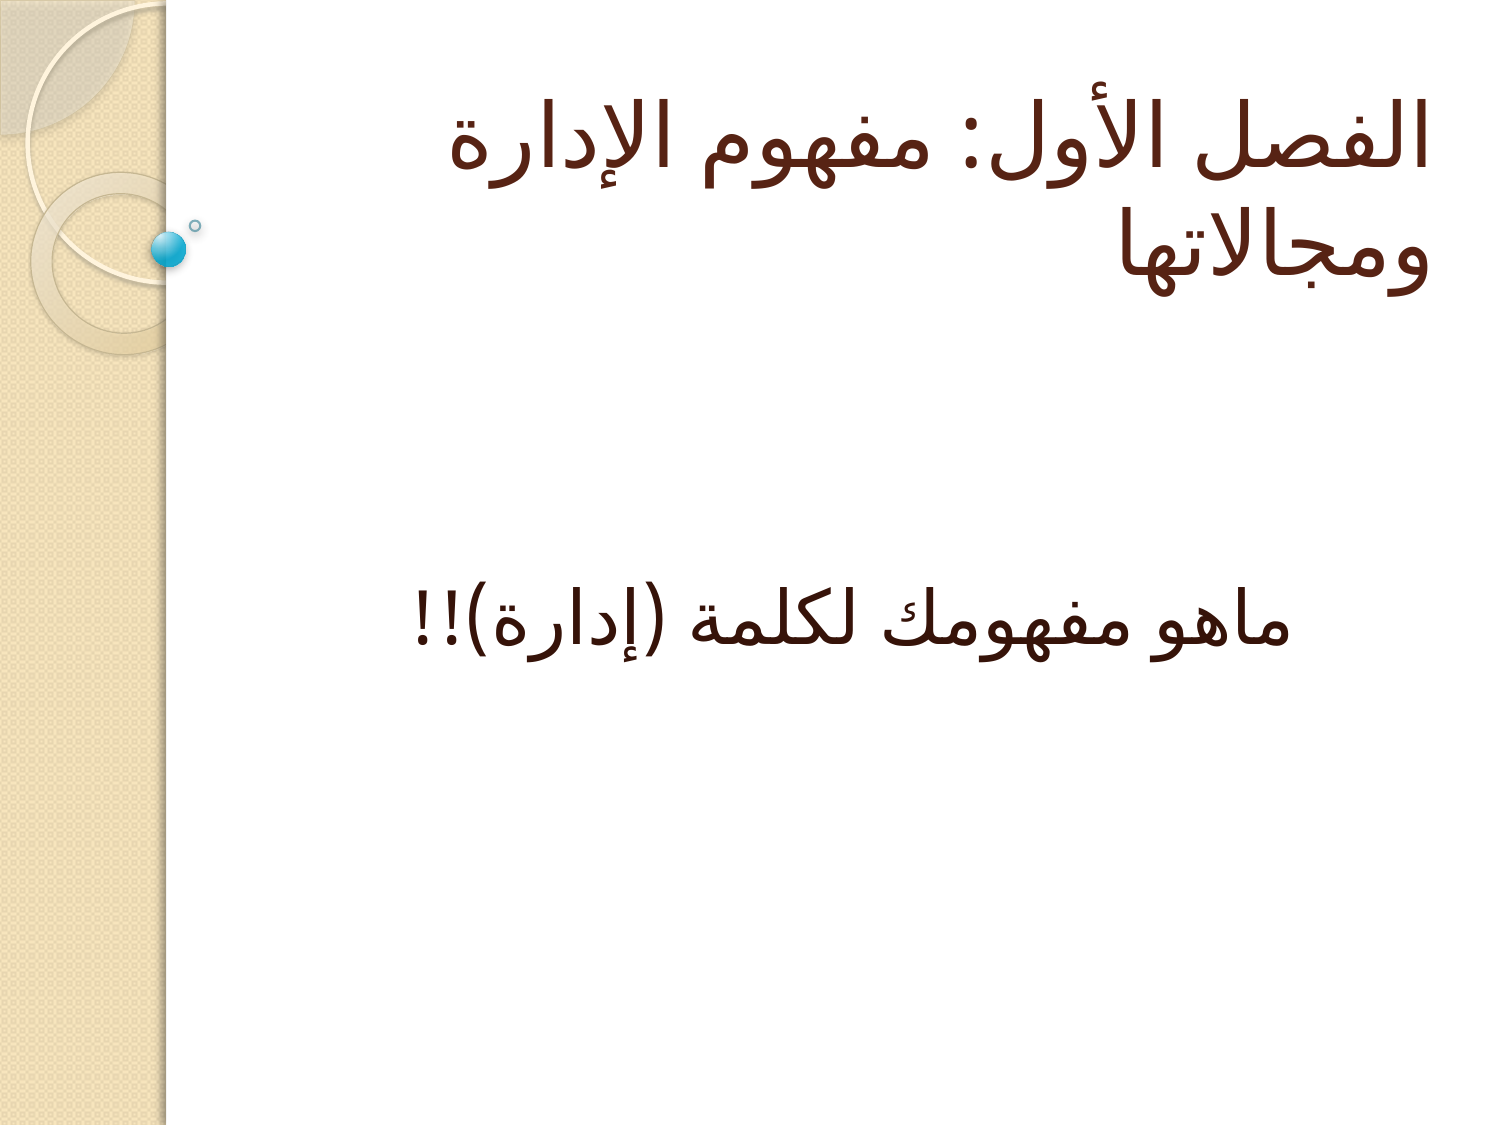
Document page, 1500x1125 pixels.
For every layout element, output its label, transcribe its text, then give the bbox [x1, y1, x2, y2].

subtitle ماهو مفهومك لكلمة (إدارة)!! [246, 492, 1462, 780]
title الفصل الأول: مفهوم الإدارة ومجالاتها [234, 59, 1450, 301]
